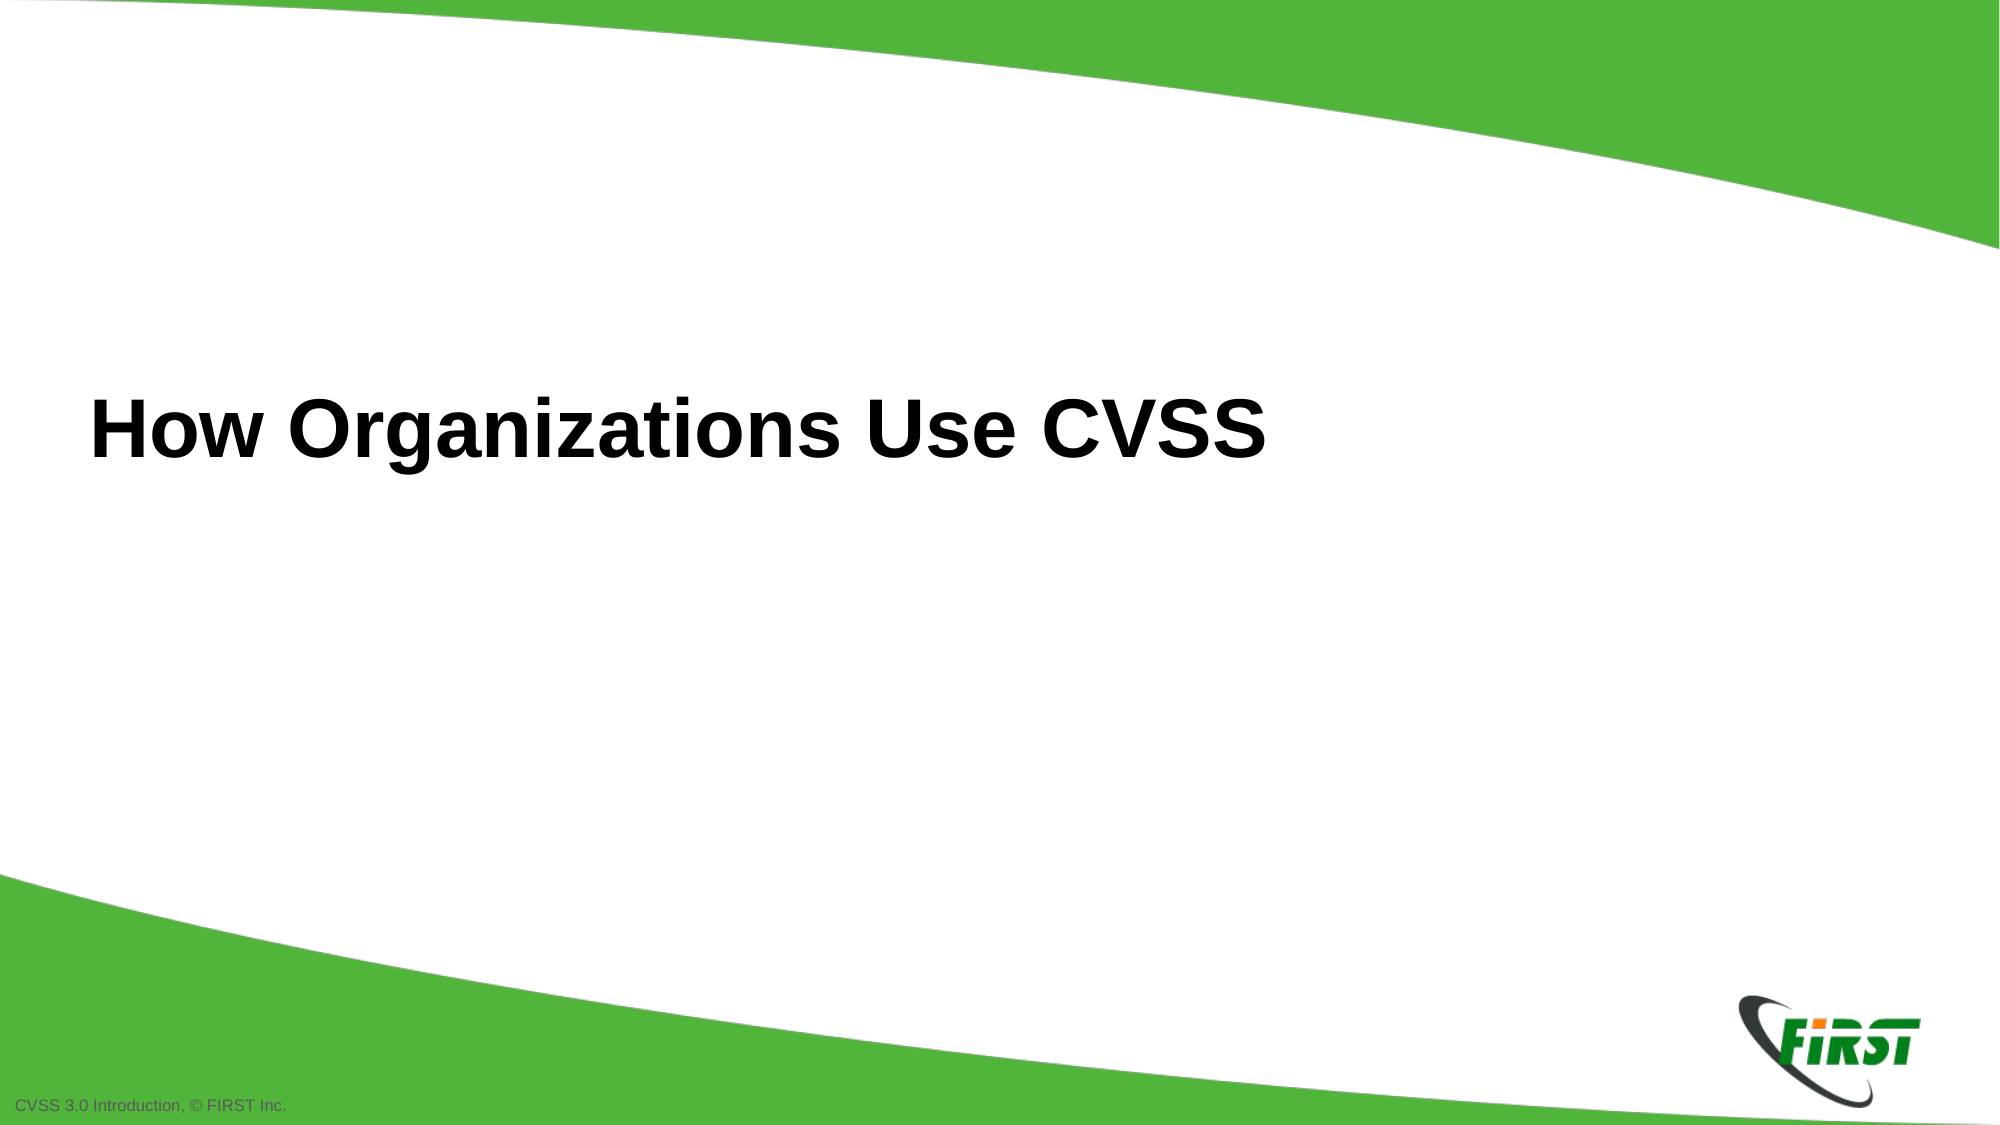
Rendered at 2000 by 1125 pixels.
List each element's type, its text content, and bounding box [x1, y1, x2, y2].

text_box [74, 761, 1800, 973]
picture [0, 0, 2000, 1125]
text_box How Organizations Use CVSS [74, 366, 1800, 715]
